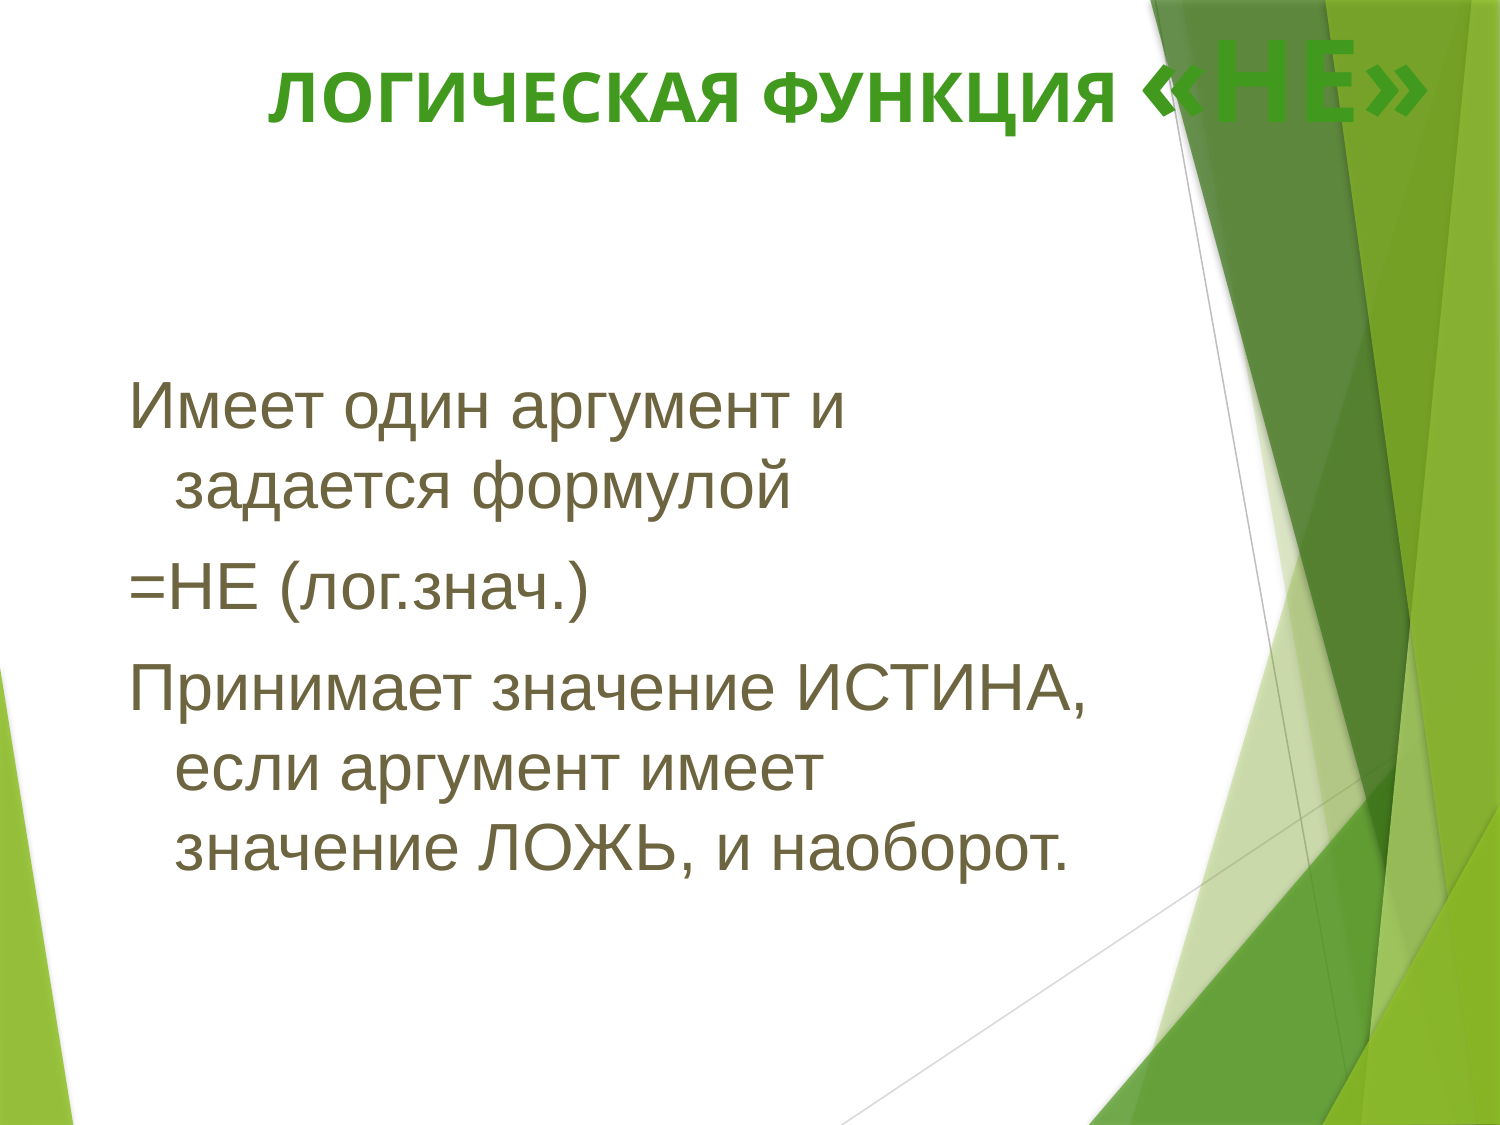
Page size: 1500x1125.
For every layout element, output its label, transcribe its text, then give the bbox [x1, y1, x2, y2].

title ЛОГИЧЕСКАЯ ФУНКЦИЯ «НЕ» [235, 0, 1466, 233]
list Имеет один аргумент и задается формулой =НЕ (лог.знач.) Принимает значение ИСТИНА, если аргумент имеет значение ЛОЖЬ, и наоборот. [99, 354, 1142, 992]
